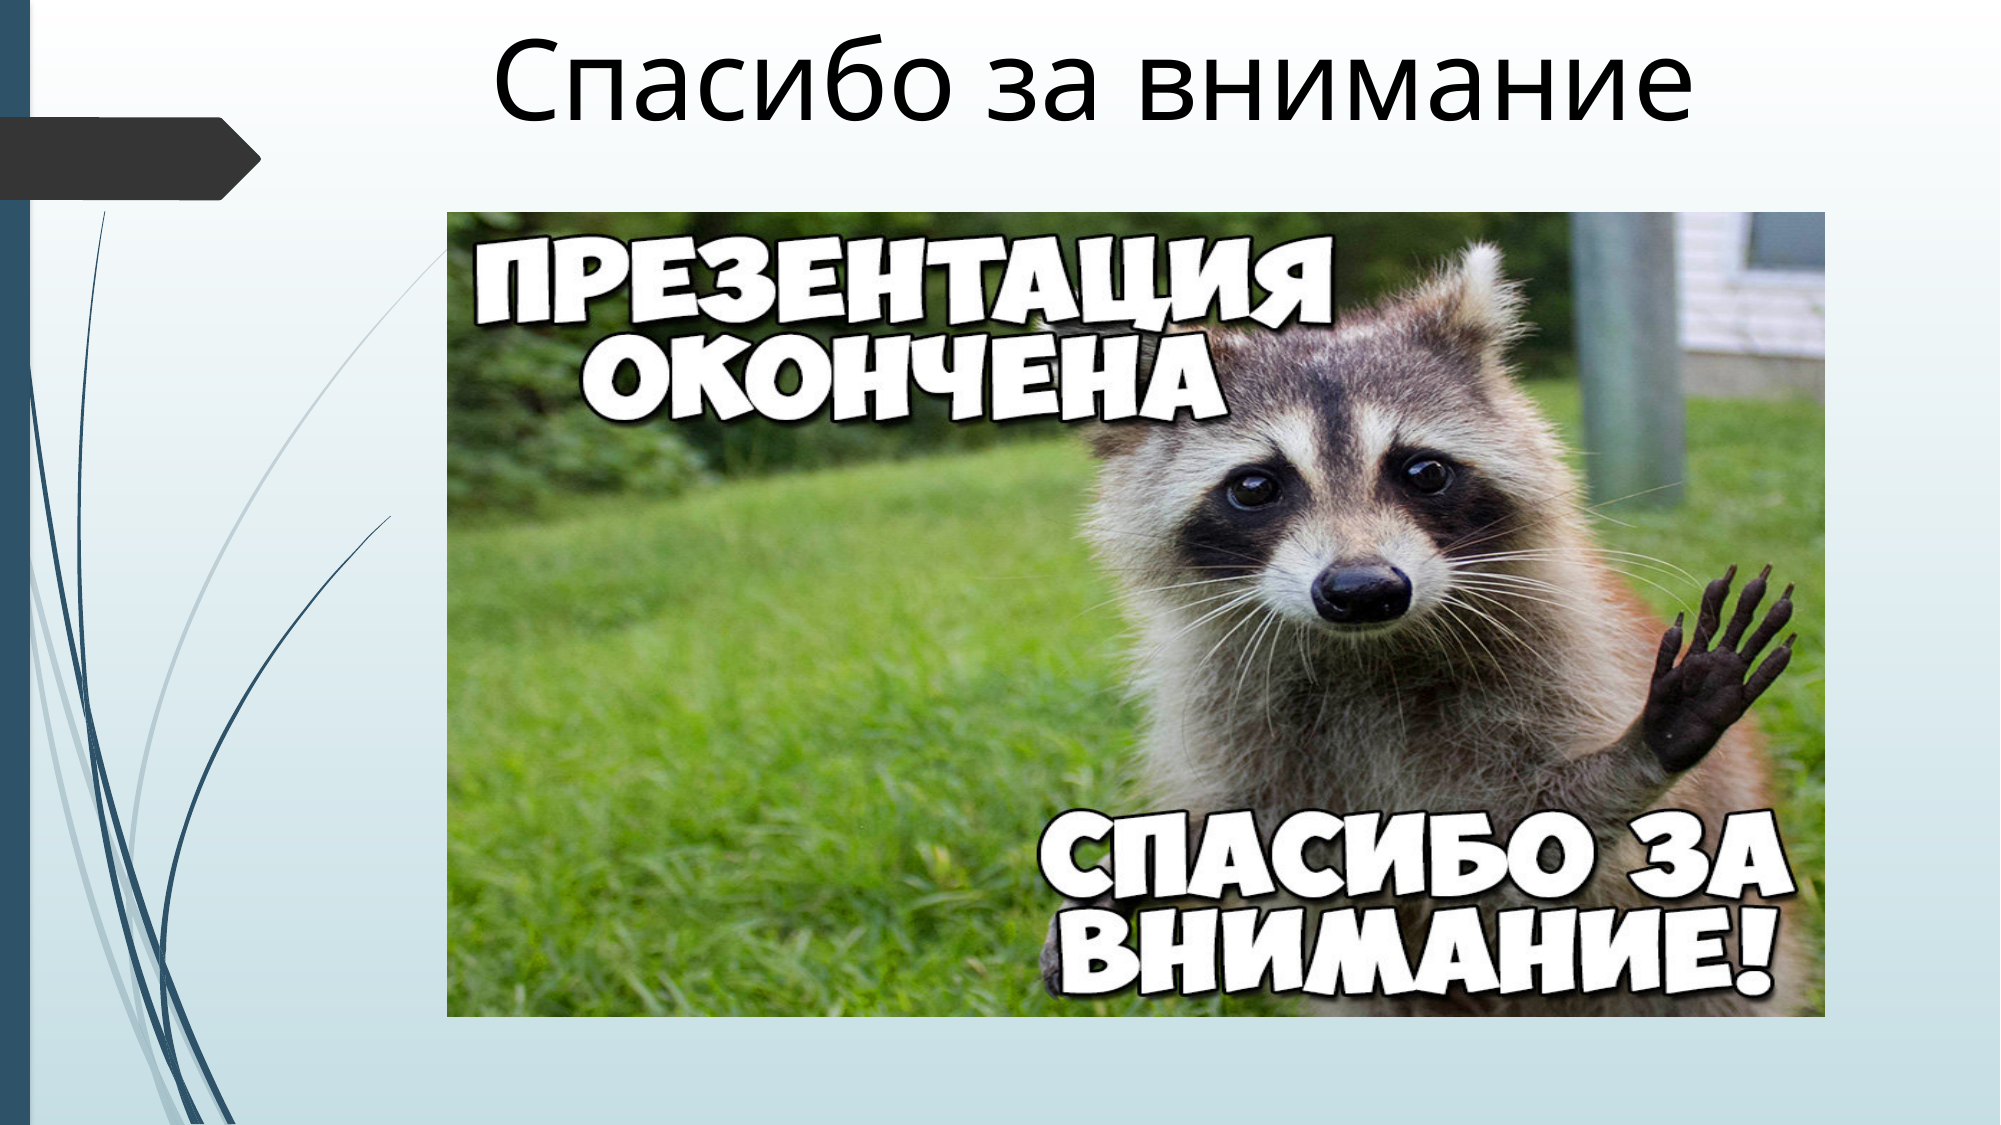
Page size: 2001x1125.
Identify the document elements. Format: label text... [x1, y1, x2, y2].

title Спасибо за внимание [362, 0, 1825, 155]
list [447, 212, 1825, 1017]
